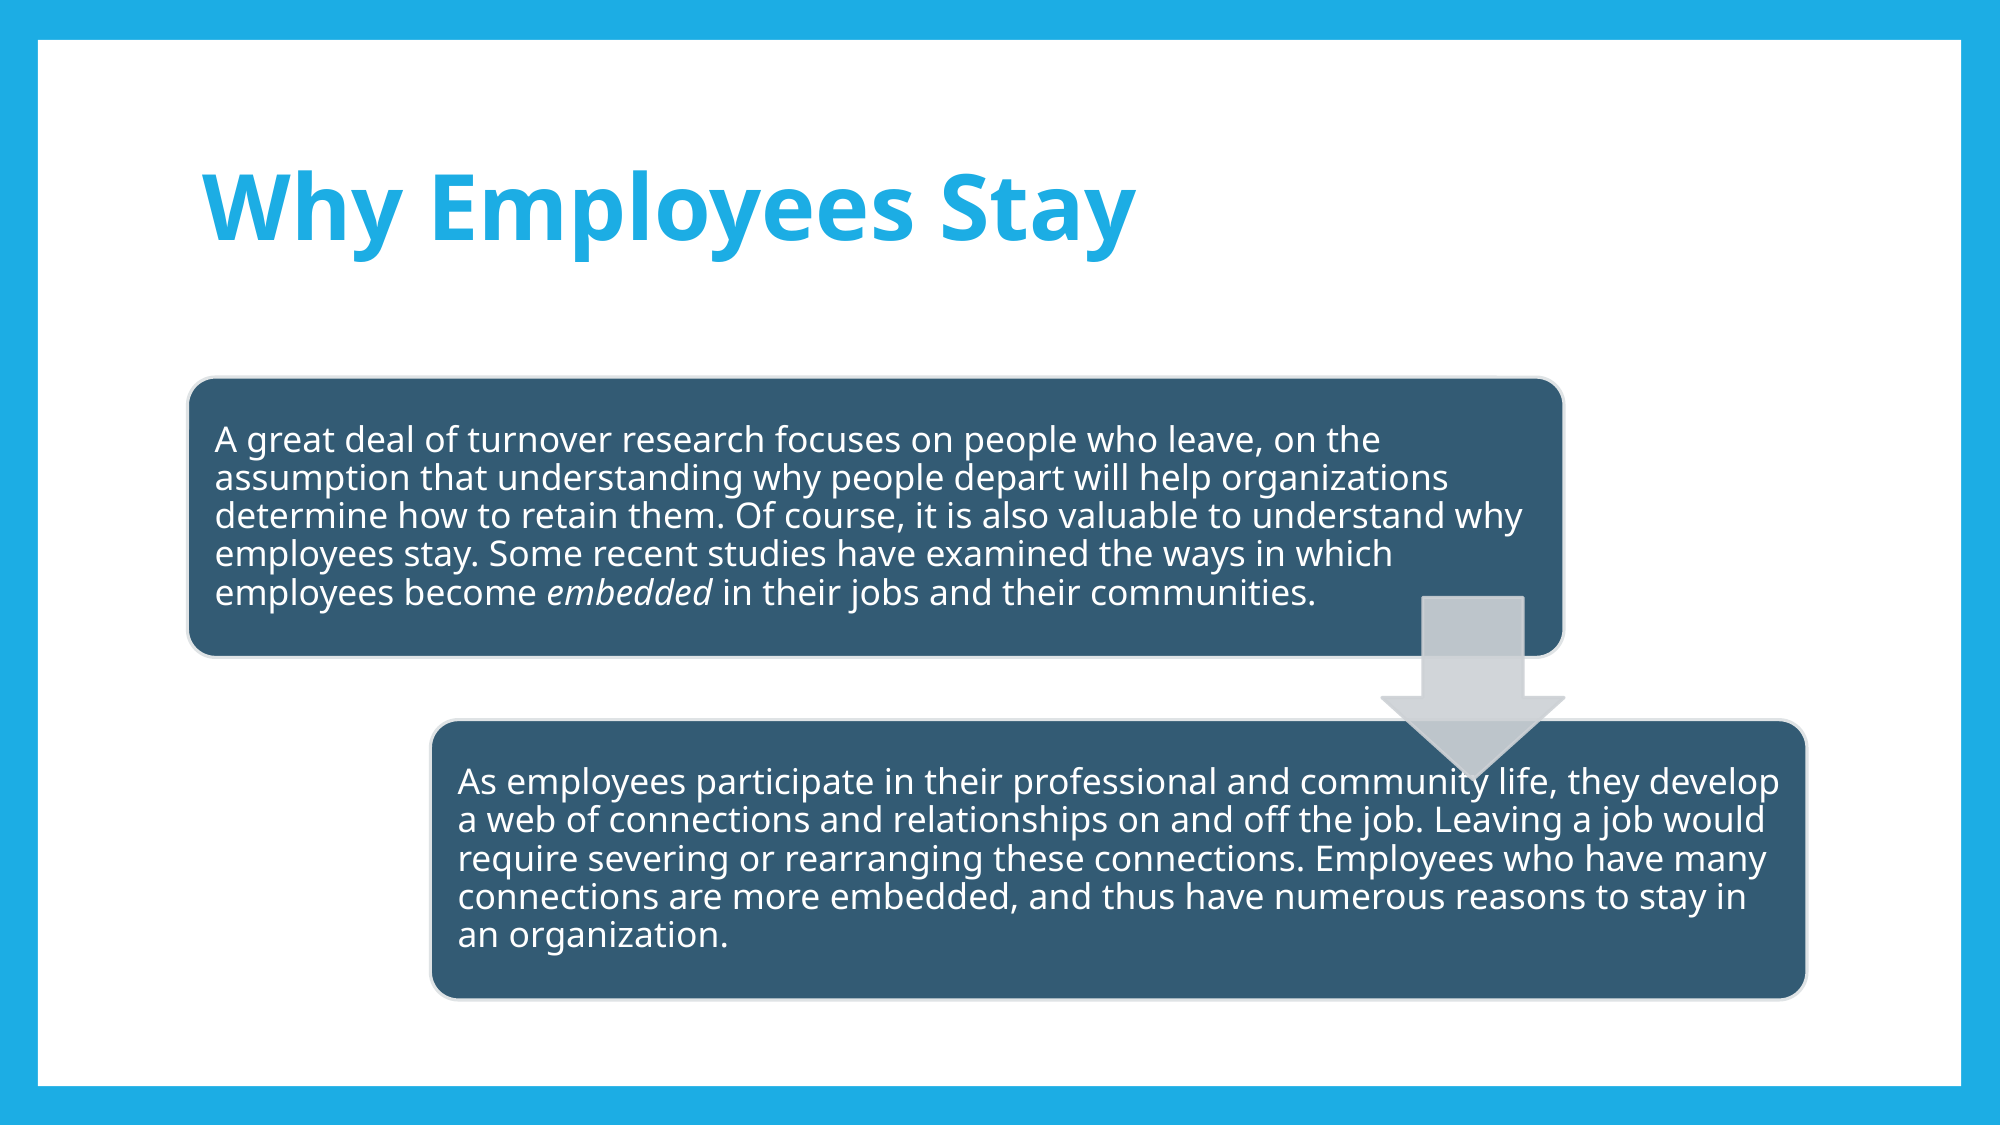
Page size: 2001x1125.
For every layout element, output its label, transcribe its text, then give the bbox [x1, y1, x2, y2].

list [187, 376, 1808, 1001]
title Why Employees Stay [187, 99, 1808, 323]
